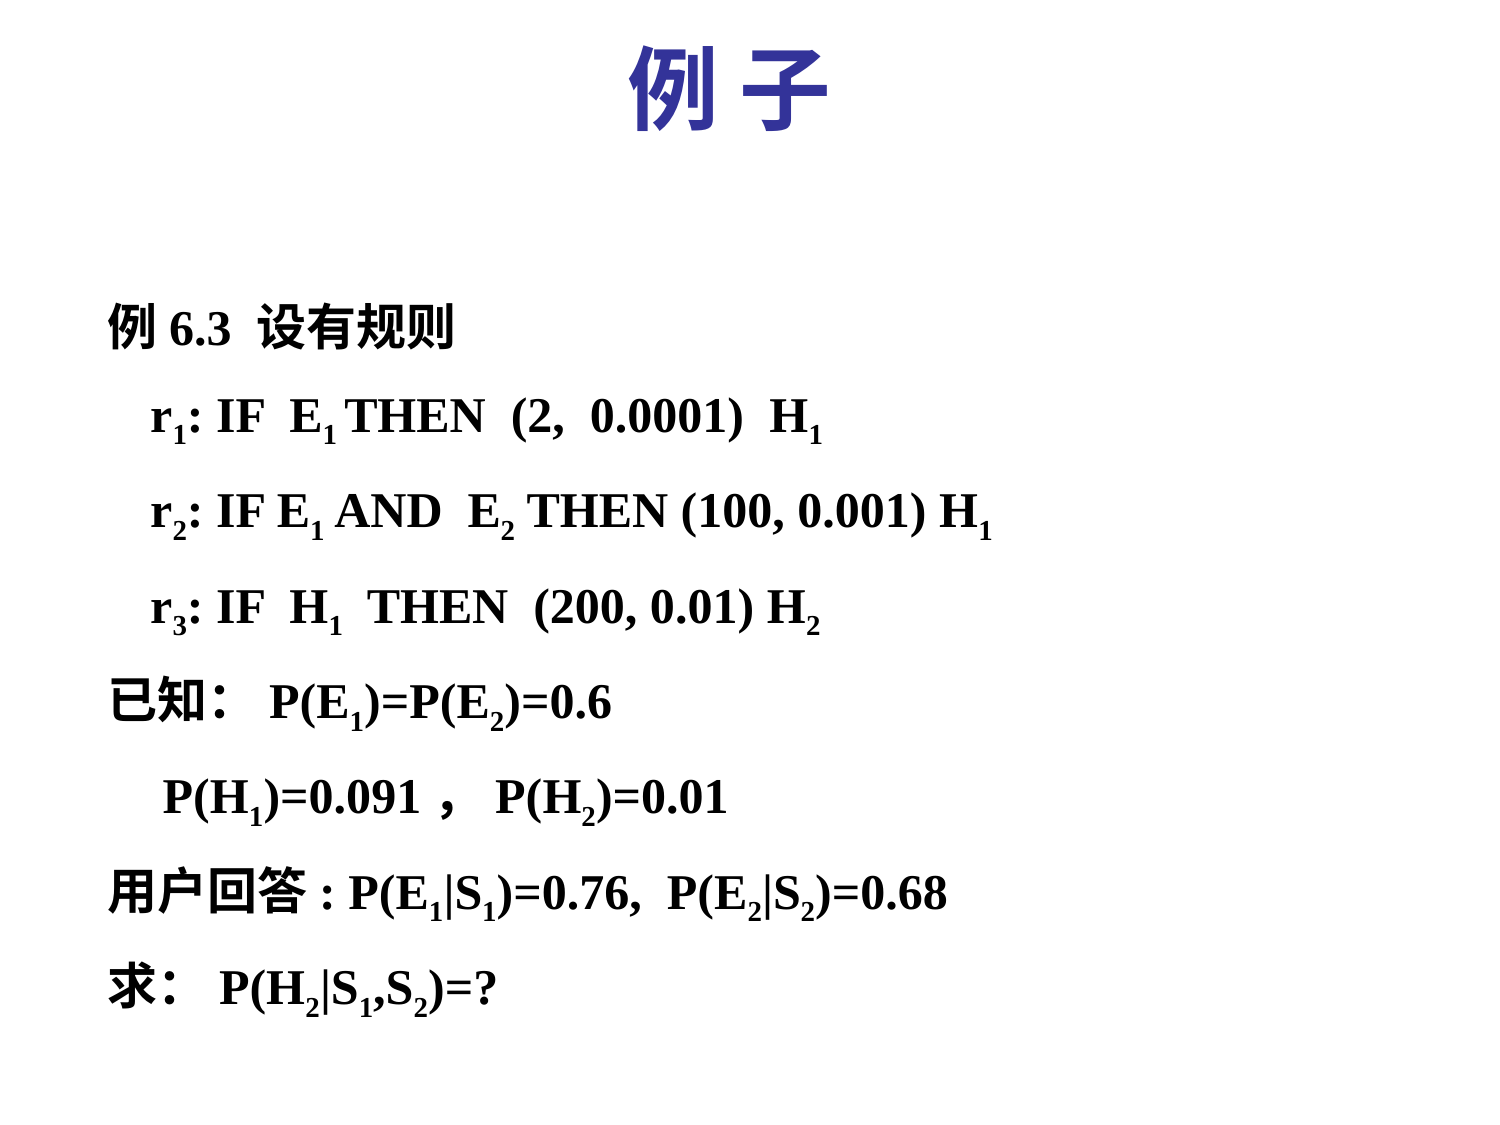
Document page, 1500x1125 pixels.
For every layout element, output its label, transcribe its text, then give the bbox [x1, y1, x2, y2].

text_box 例6.3 设有规则 r1: IF E1 THEN (2, 0.0001) H1 r2: IF E1 AND E2 THEN (100, 0.001) H1 r3: IF H1 THEN (200, 0.01) H2 已知：P(E1)=P(E2)=0.6 P(H1)=0.091，P(H2)=0.01 用户回答: P(E1|S1)=0.76, P(E2|S2)=0.68 求：P(H2|S1,S2)=? [35, 273, 1465, 1031]
text_box 例 子 [41, 24, 1418, 150]
